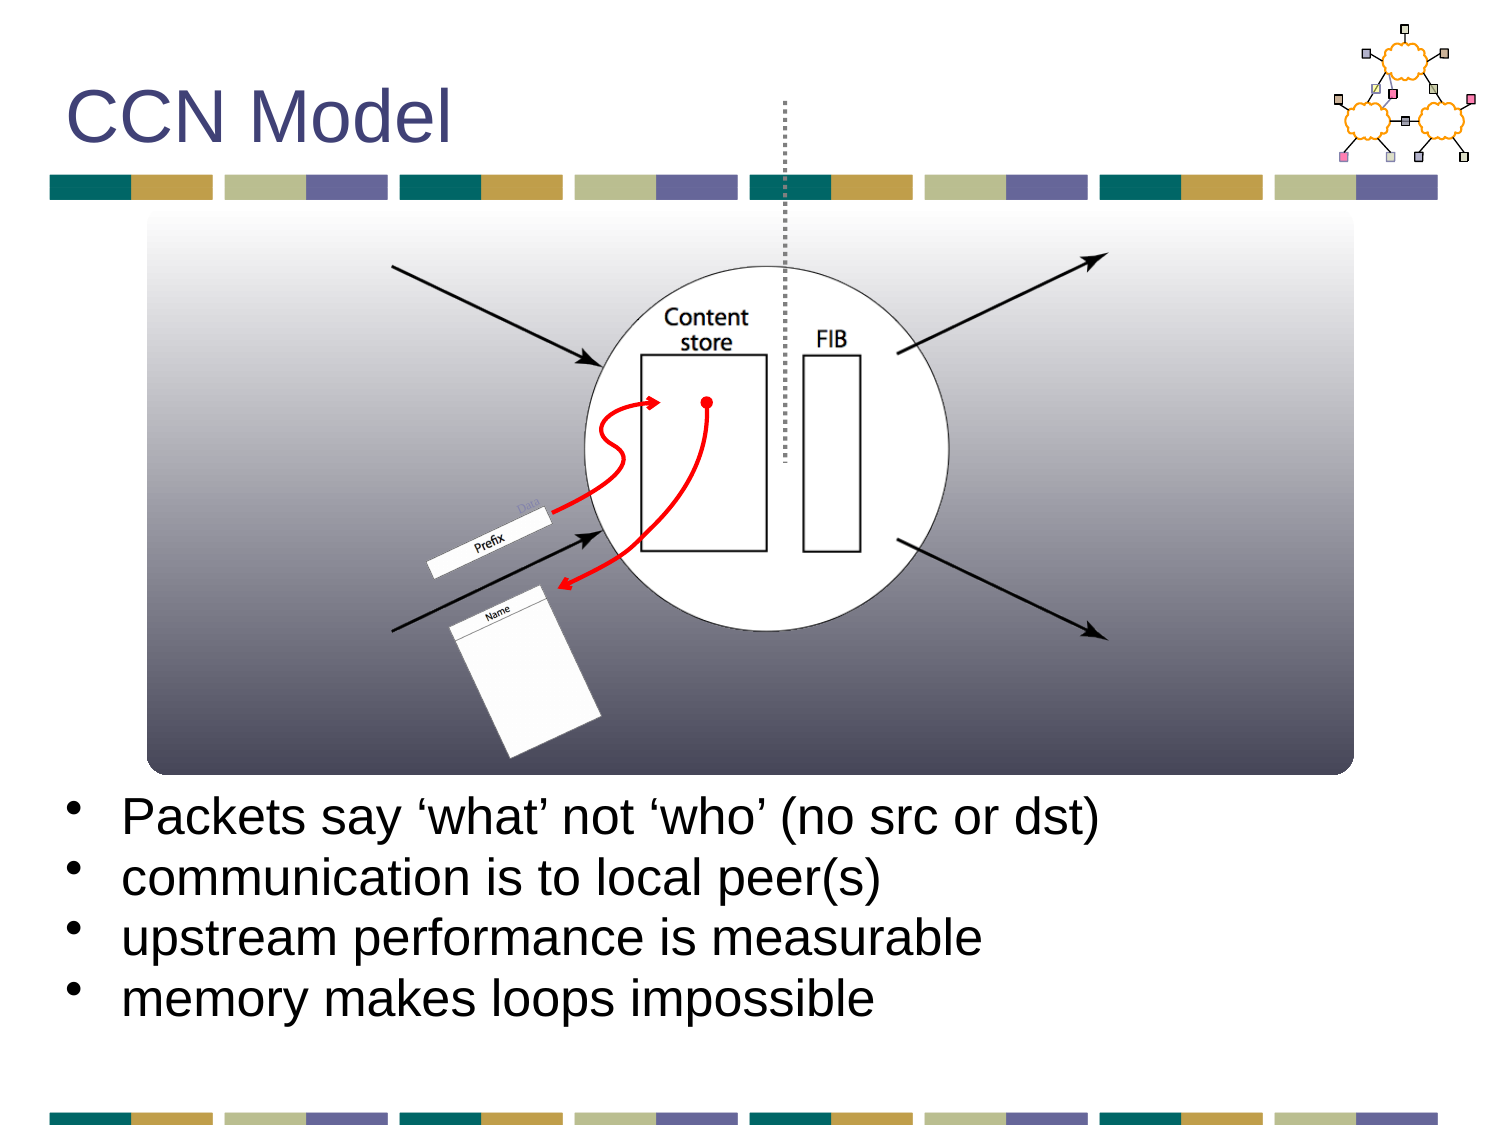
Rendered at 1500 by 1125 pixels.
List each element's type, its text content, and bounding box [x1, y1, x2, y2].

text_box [146, 204, 1354, 776]
list Packets say ‘what’ not ‘who’ (no src or dst) communication is to local peer(s) upstream performance is measurable memory makes loops impossible [50, 787, 1438, 1050]
title CCN Model [50, 62, 1438, 163]
